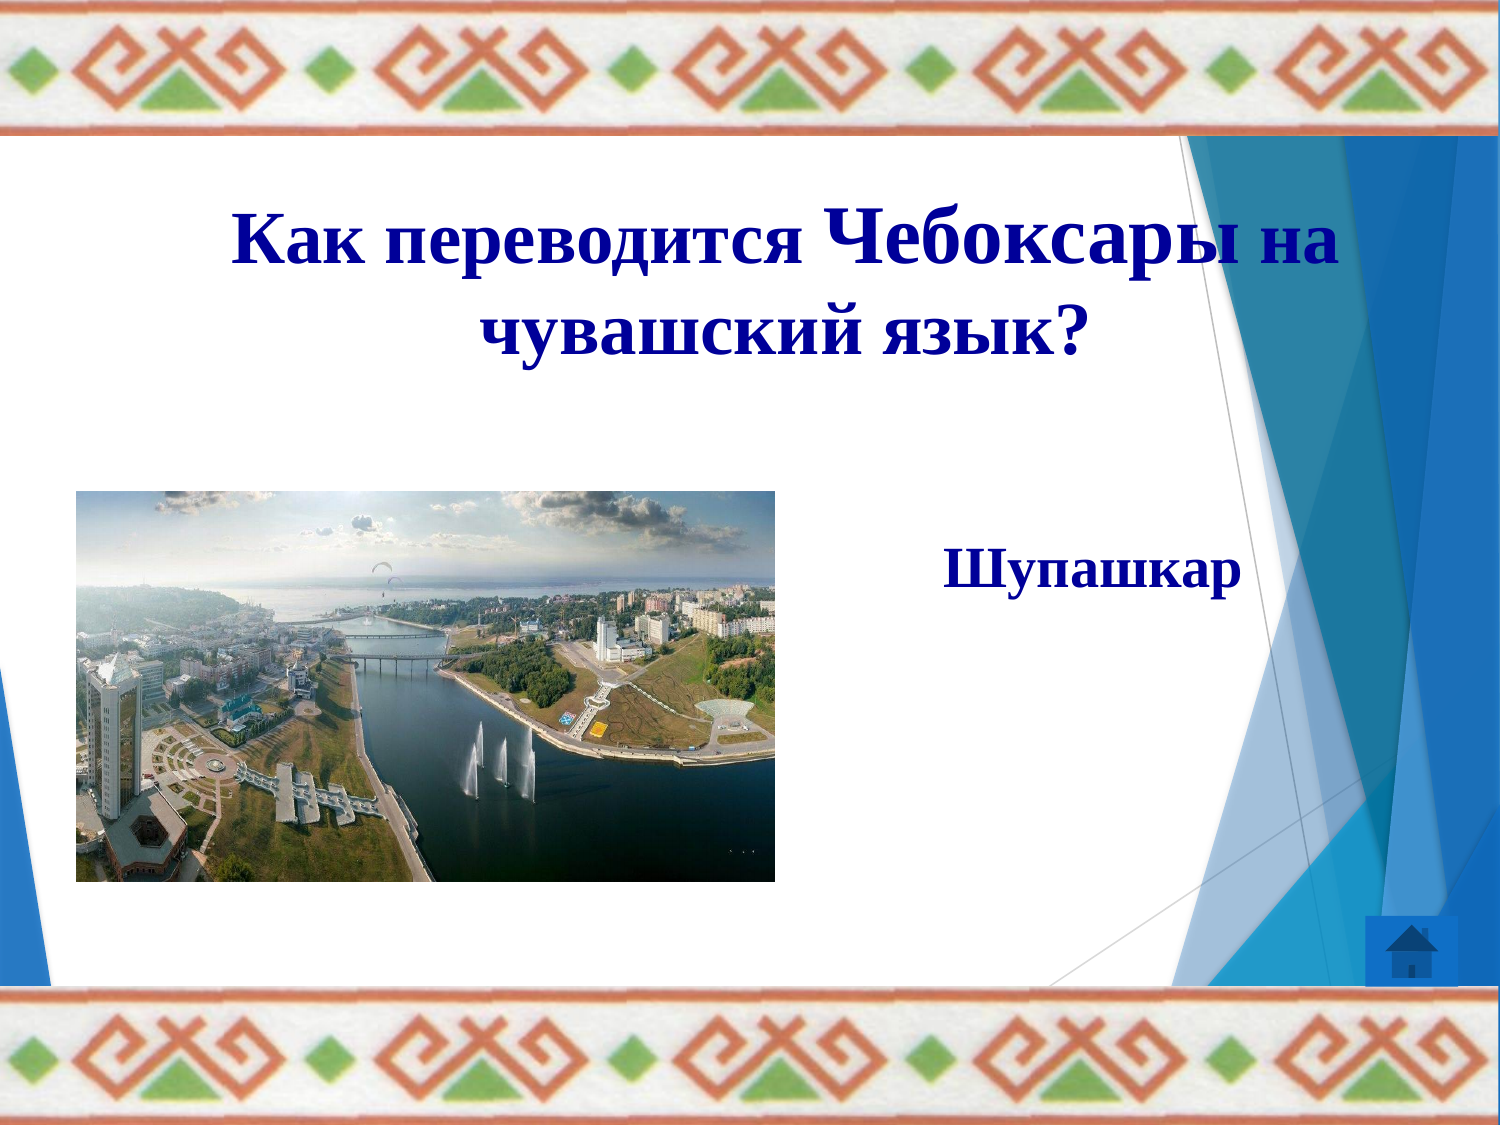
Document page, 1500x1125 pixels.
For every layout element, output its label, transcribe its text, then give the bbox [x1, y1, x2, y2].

text_box Шупашкар [928, 521, 1259, 607]
picture [0, 986, 1499, 1125]
picture [0, 0, 1499, 136]
text_box [1365, 915, 1459, 985]
text_box Как переводится Чебоксары на чувашский язык? [122, 172, 1375, 378]
picture [76, 491, 775, 882]
